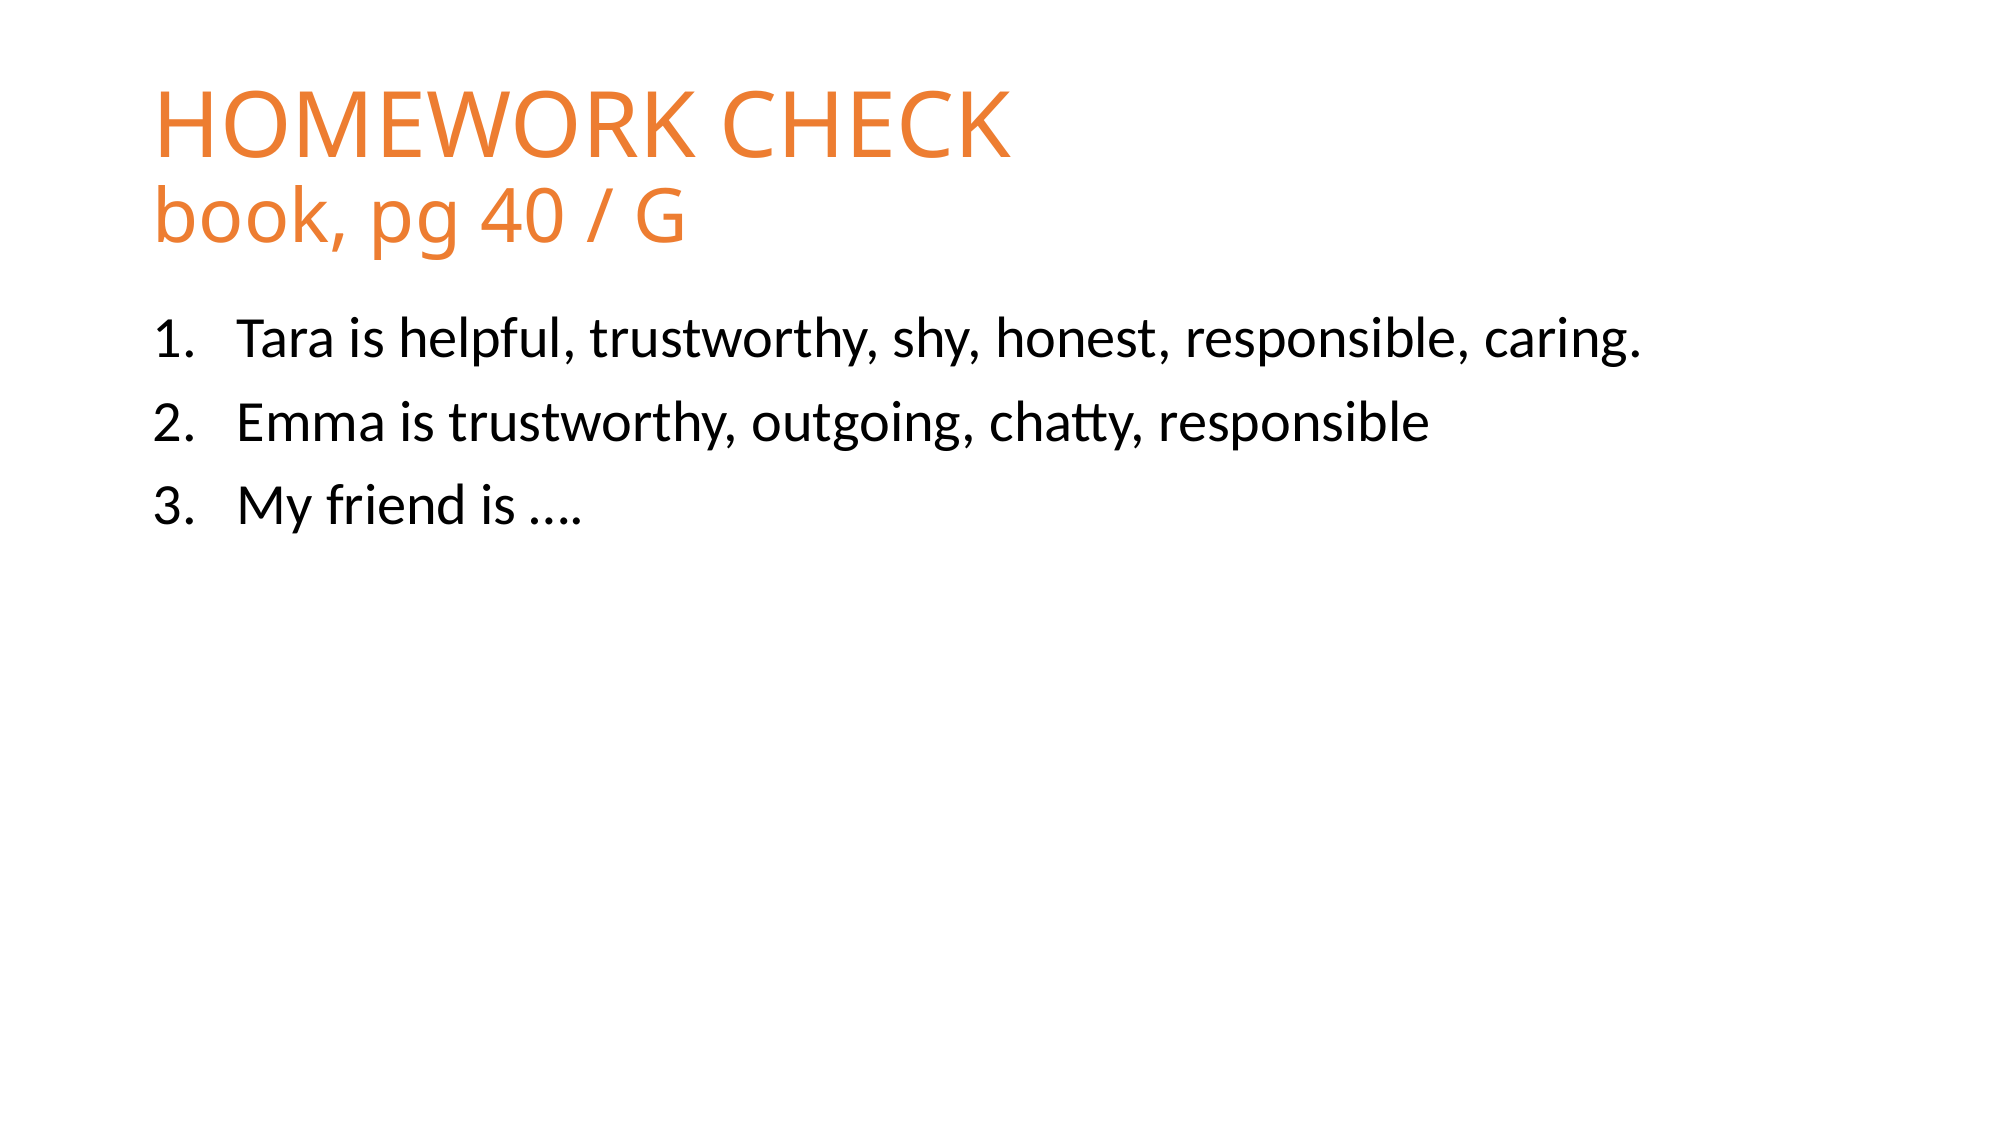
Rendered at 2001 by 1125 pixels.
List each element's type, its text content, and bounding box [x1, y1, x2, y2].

title HOMEWORK CHECK book, pg 40 / G [137, 59, 1863, 278]
list Tara is helpful, trustworthy, shy, honest, responsible, caring. Emma is trustworthy, outgoing, chatty, responsible My friend is …. [137, 299, 1863, 1014]
